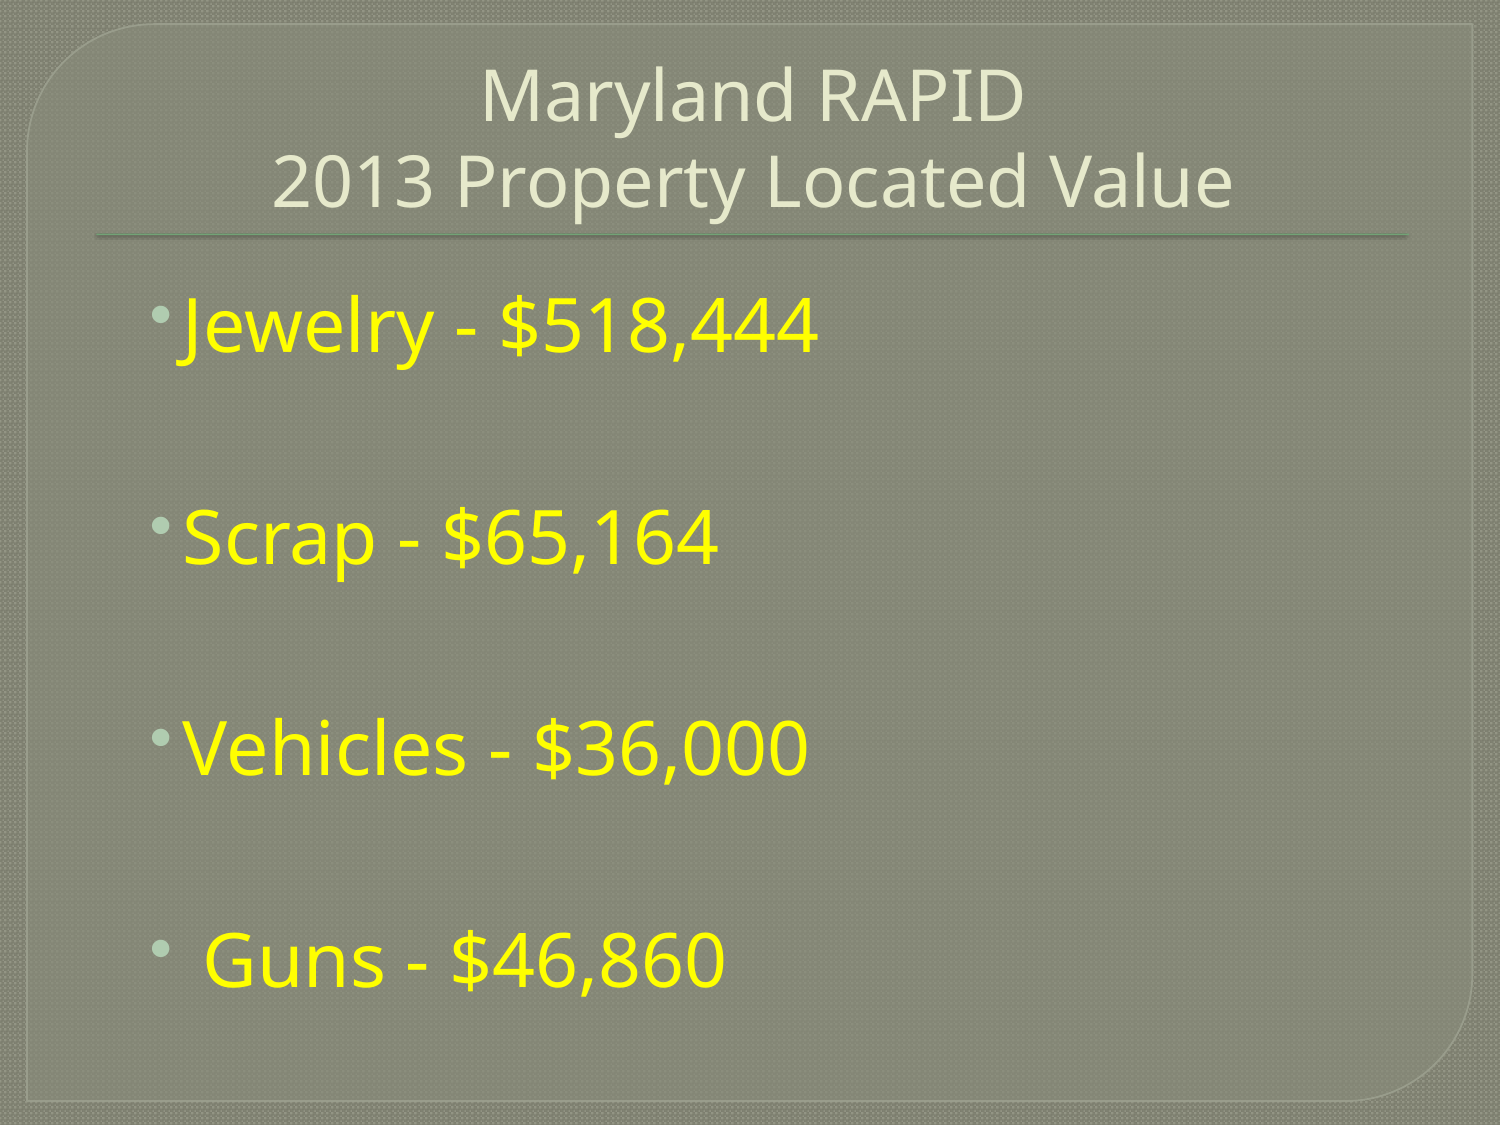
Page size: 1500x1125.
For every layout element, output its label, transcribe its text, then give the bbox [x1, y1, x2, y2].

list Jewelry - $518,444 Scrap - $65,164 Vehicles - $36,000 Guns - $46,860 [75, 270, 1425, 1013]
title Maryland RAPID 2013 Property Located Value [75, 41, 1425, 230]
